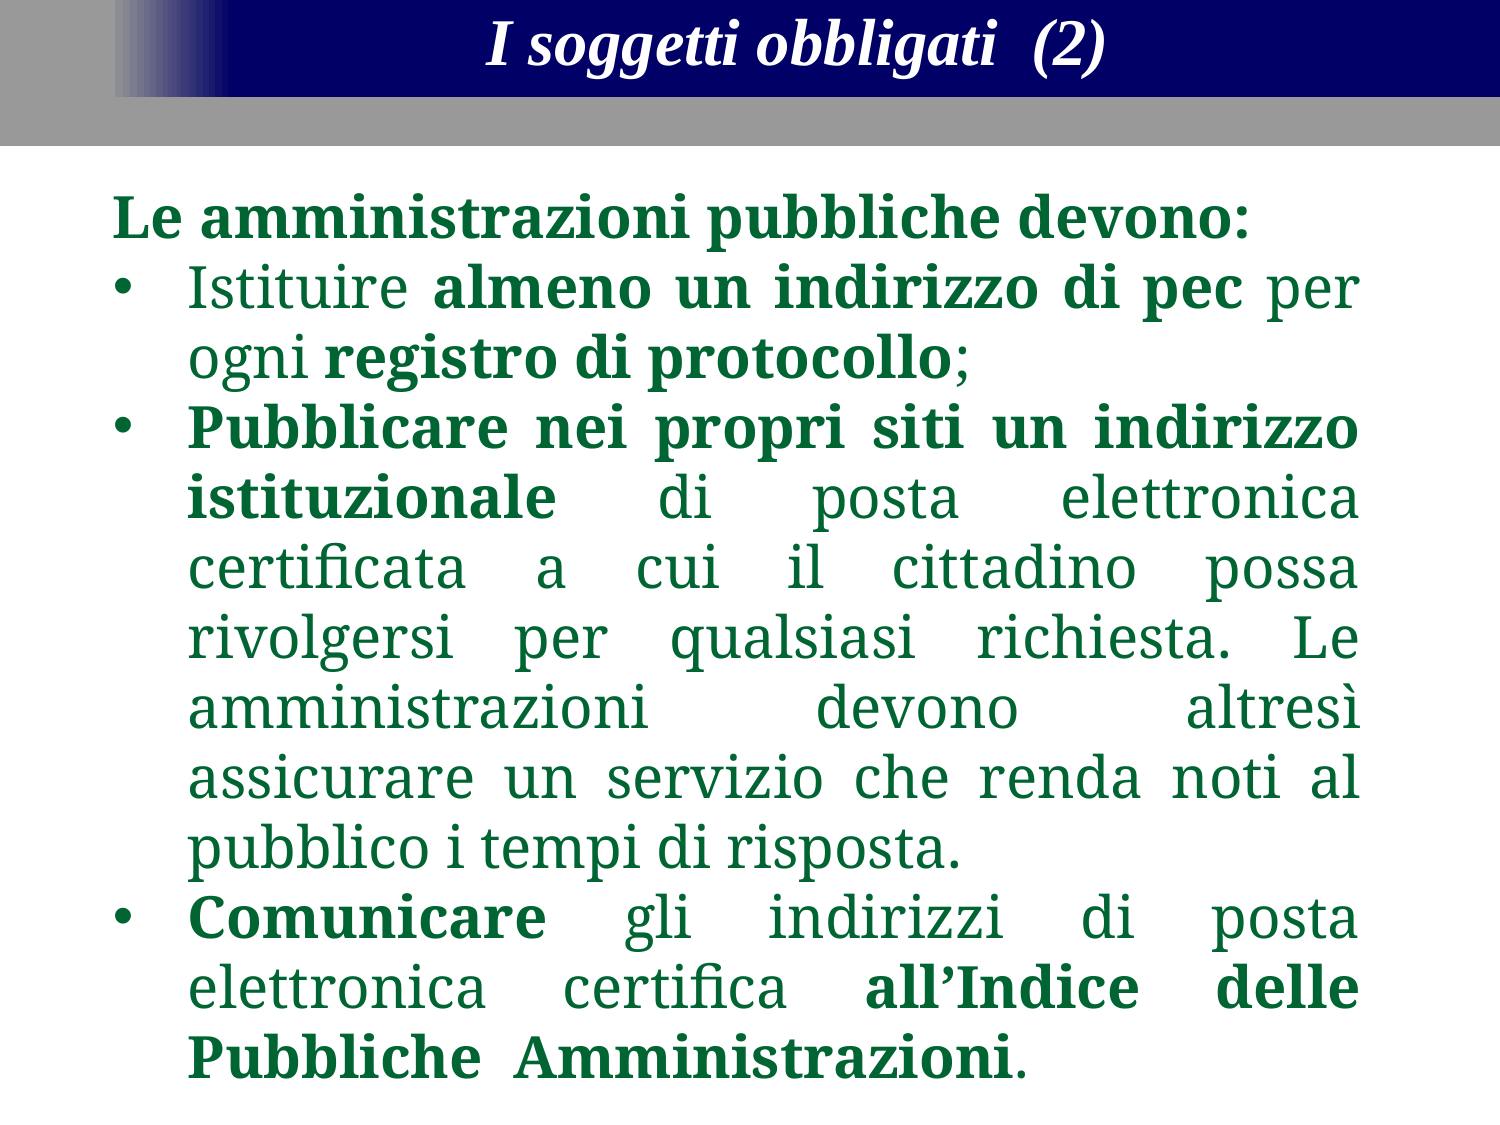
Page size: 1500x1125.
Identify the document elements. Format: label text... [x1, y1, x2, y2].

picture [0, 0, 1500, 1125]
text_box I soggetti obbligati (2) [93, 0, 1500, 129]
text_box Le amministrazioni pubbliche devono: Istituire almeno un indirizzo di pec per ogni registro di protocollo; Pubblicare nei propri siti un indirizzo istituzionale di posta elettronica certificata a cui il cittadino possa rivolgersi per qualsiasi richiesta. Le amministrazioni devono altresì assicurare un servizio che renda noti al pubblico i tempi di risposta. Comunicare gli indirizzi di posta elettronica certifica all’Indice delle Pubbliche Amministrazioni. [98, 172, 1376, 1125]
